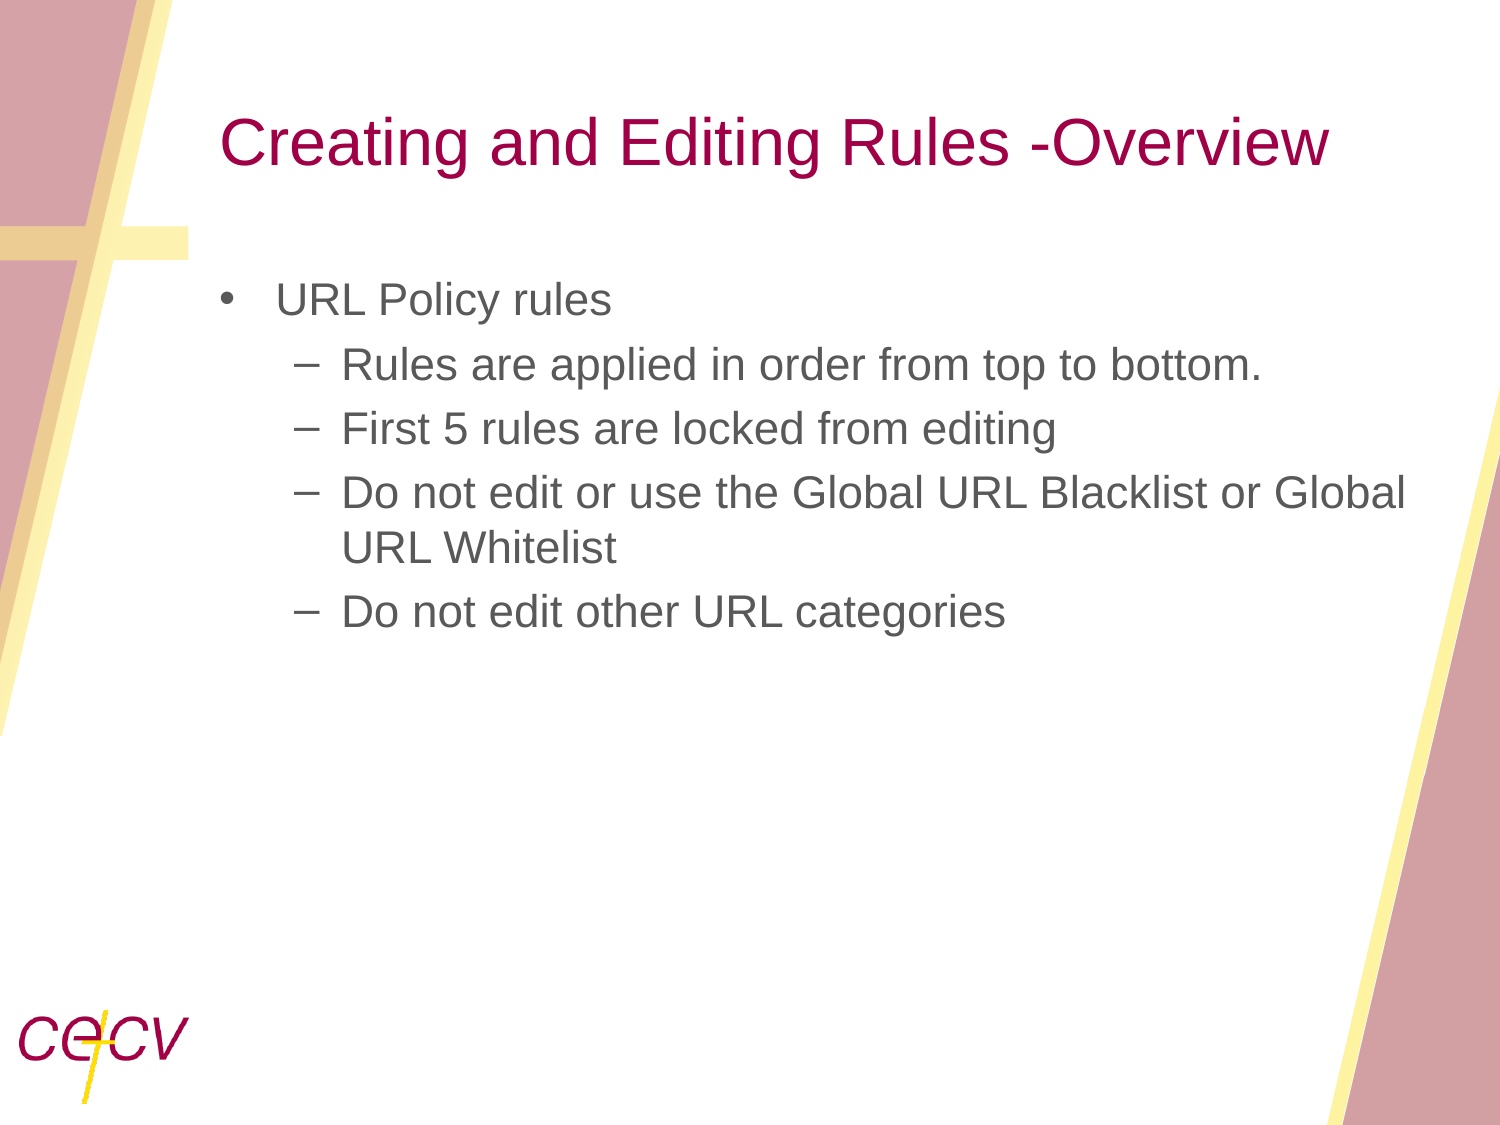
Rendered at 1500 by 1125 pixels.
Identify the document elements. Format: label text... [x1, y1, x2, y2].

title Creating and Editing Rules -Overview [204, 45, 1425, 233]
picture [0, 0, 189, 825]
picture [1326, 293, 1500, 1125]
list URL Policy rules Rules are applied in order from top to bottom. First 5 rules are locked from editing Do not edit or use the Global URL Blacklist or Global URL Whitelist Do not edit other URL categories [204, 262, 1425, 1005]
picture [19, 1010, 189, 1104]
